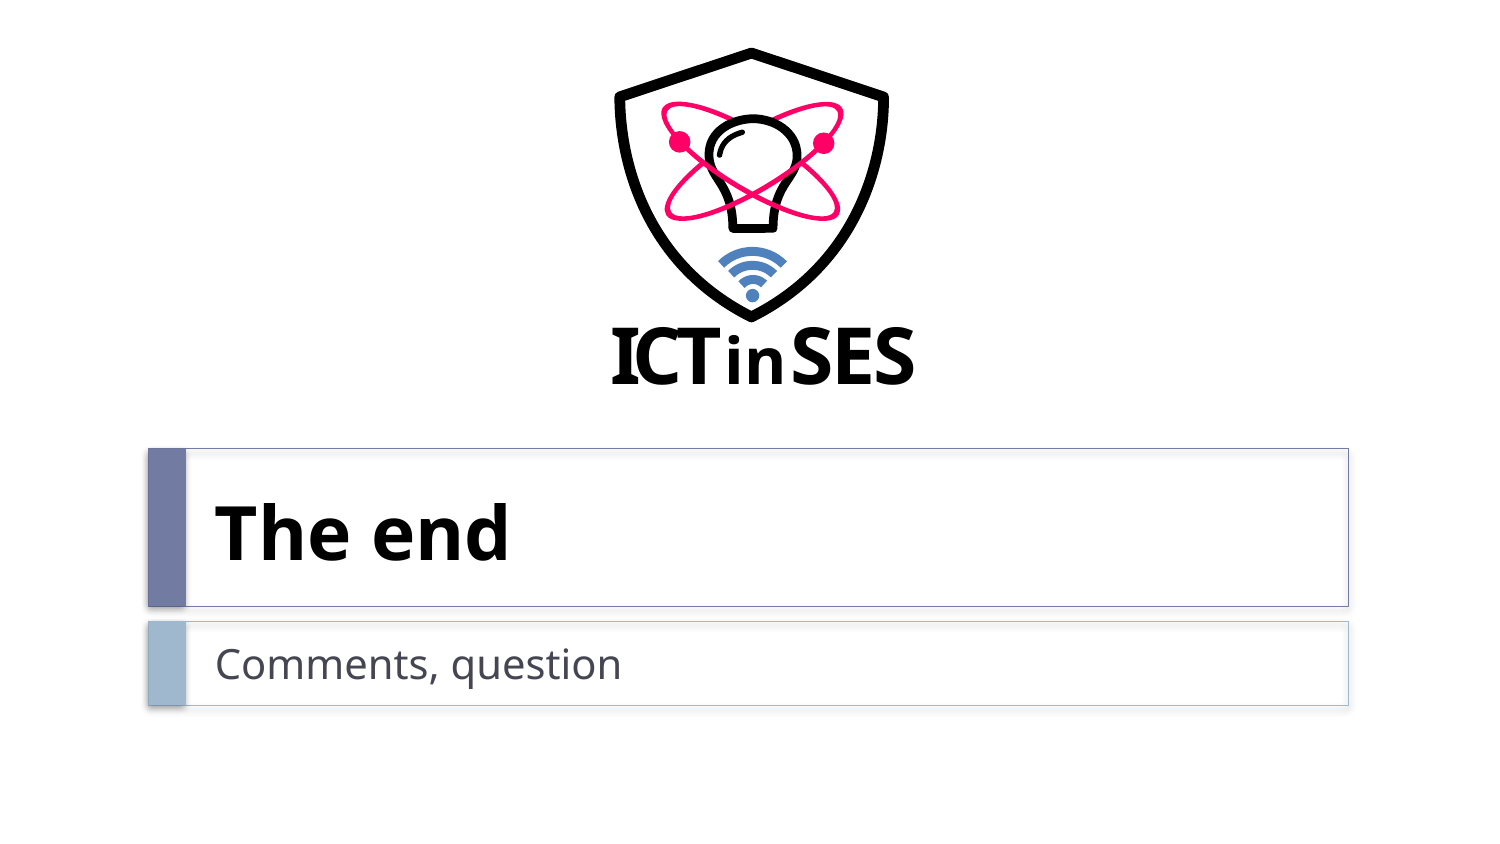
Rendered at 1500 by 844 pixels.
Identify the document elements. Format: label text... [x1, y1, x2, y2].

subtitle Comments, question [200, 630, 1325, 697]
title The end [200, 478, 1325, 600]
